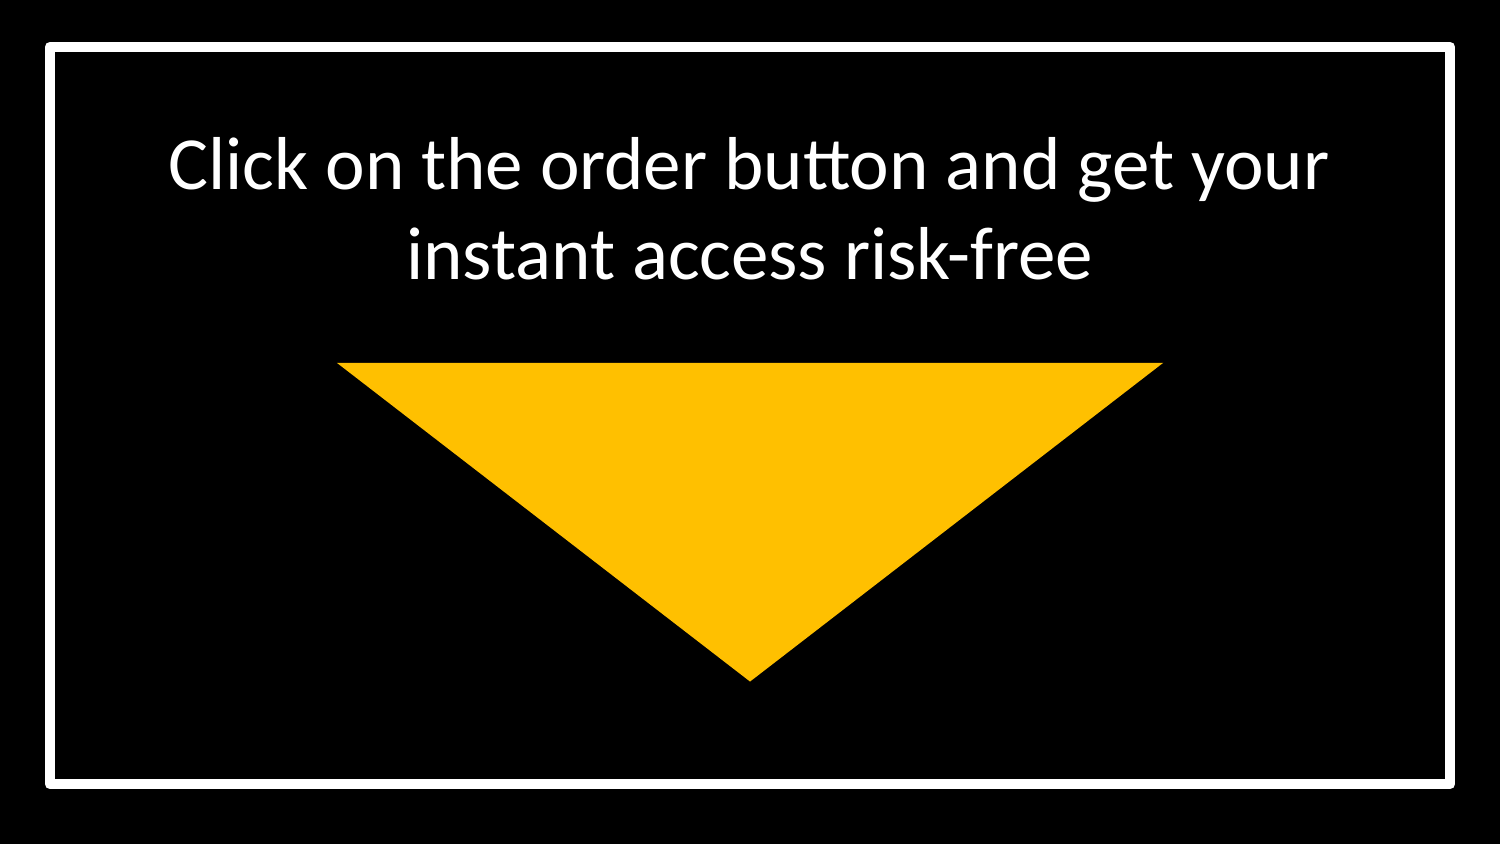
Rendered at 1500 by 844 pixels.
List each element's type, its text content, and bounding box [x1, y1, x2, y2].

text_box [48, 45, 1452, 786]
title Click on the order button and get your instant access risk-free [112, 61, 1388, 349]
text_box [334, 360, 1166, 684]
